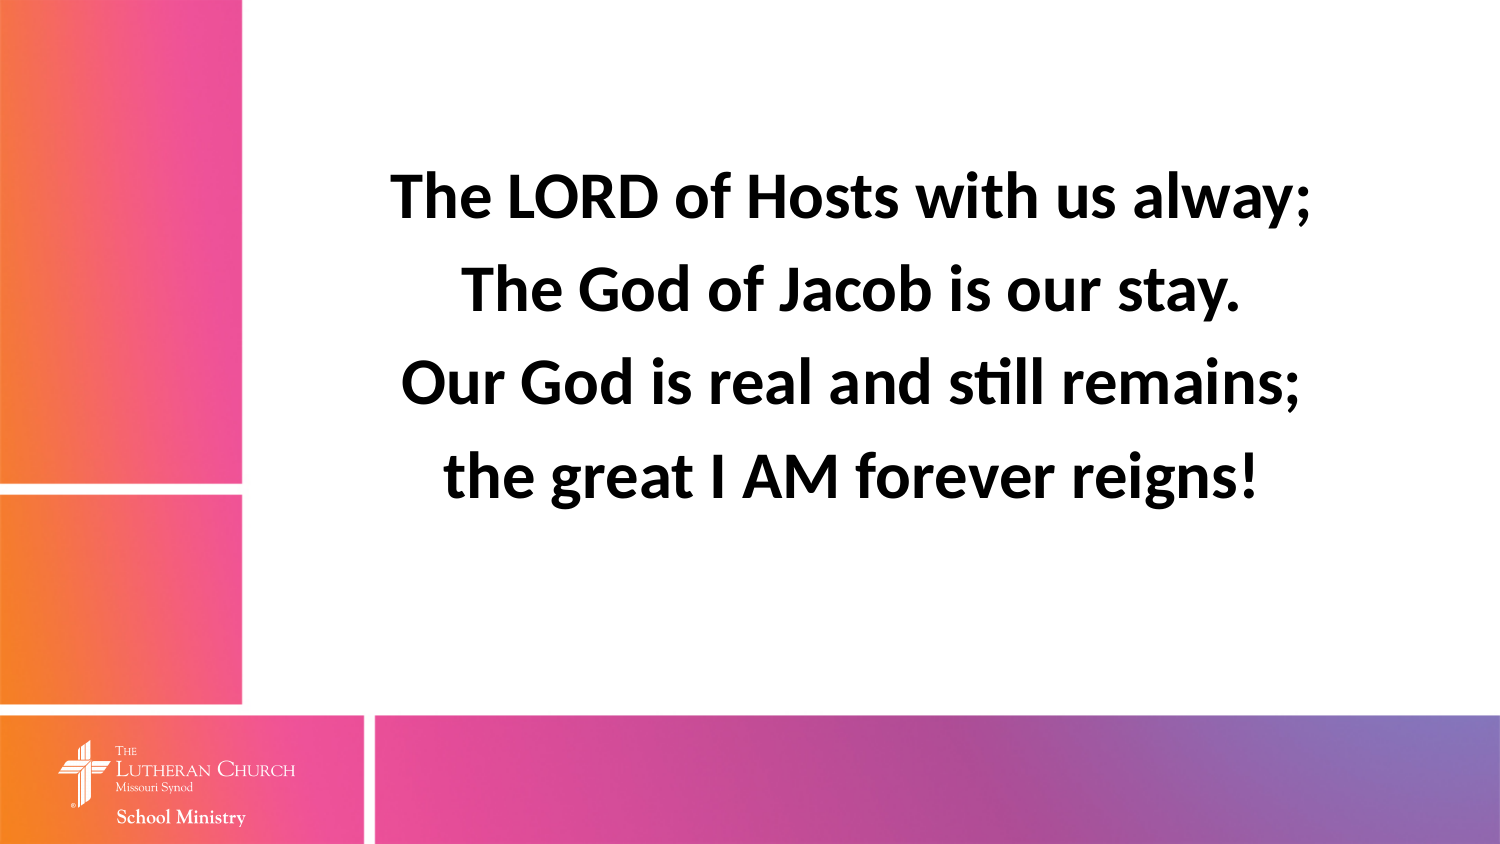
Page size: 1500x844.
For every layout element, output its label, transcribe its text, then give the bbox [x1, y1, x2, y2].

list The LORD of Hosts with us alway; The God of Jacob is our stay. Our God is real and still remains; the great I AM forever reigns! [315, 143, 1389, 548]
picture [0, 0, 1500, 844]
